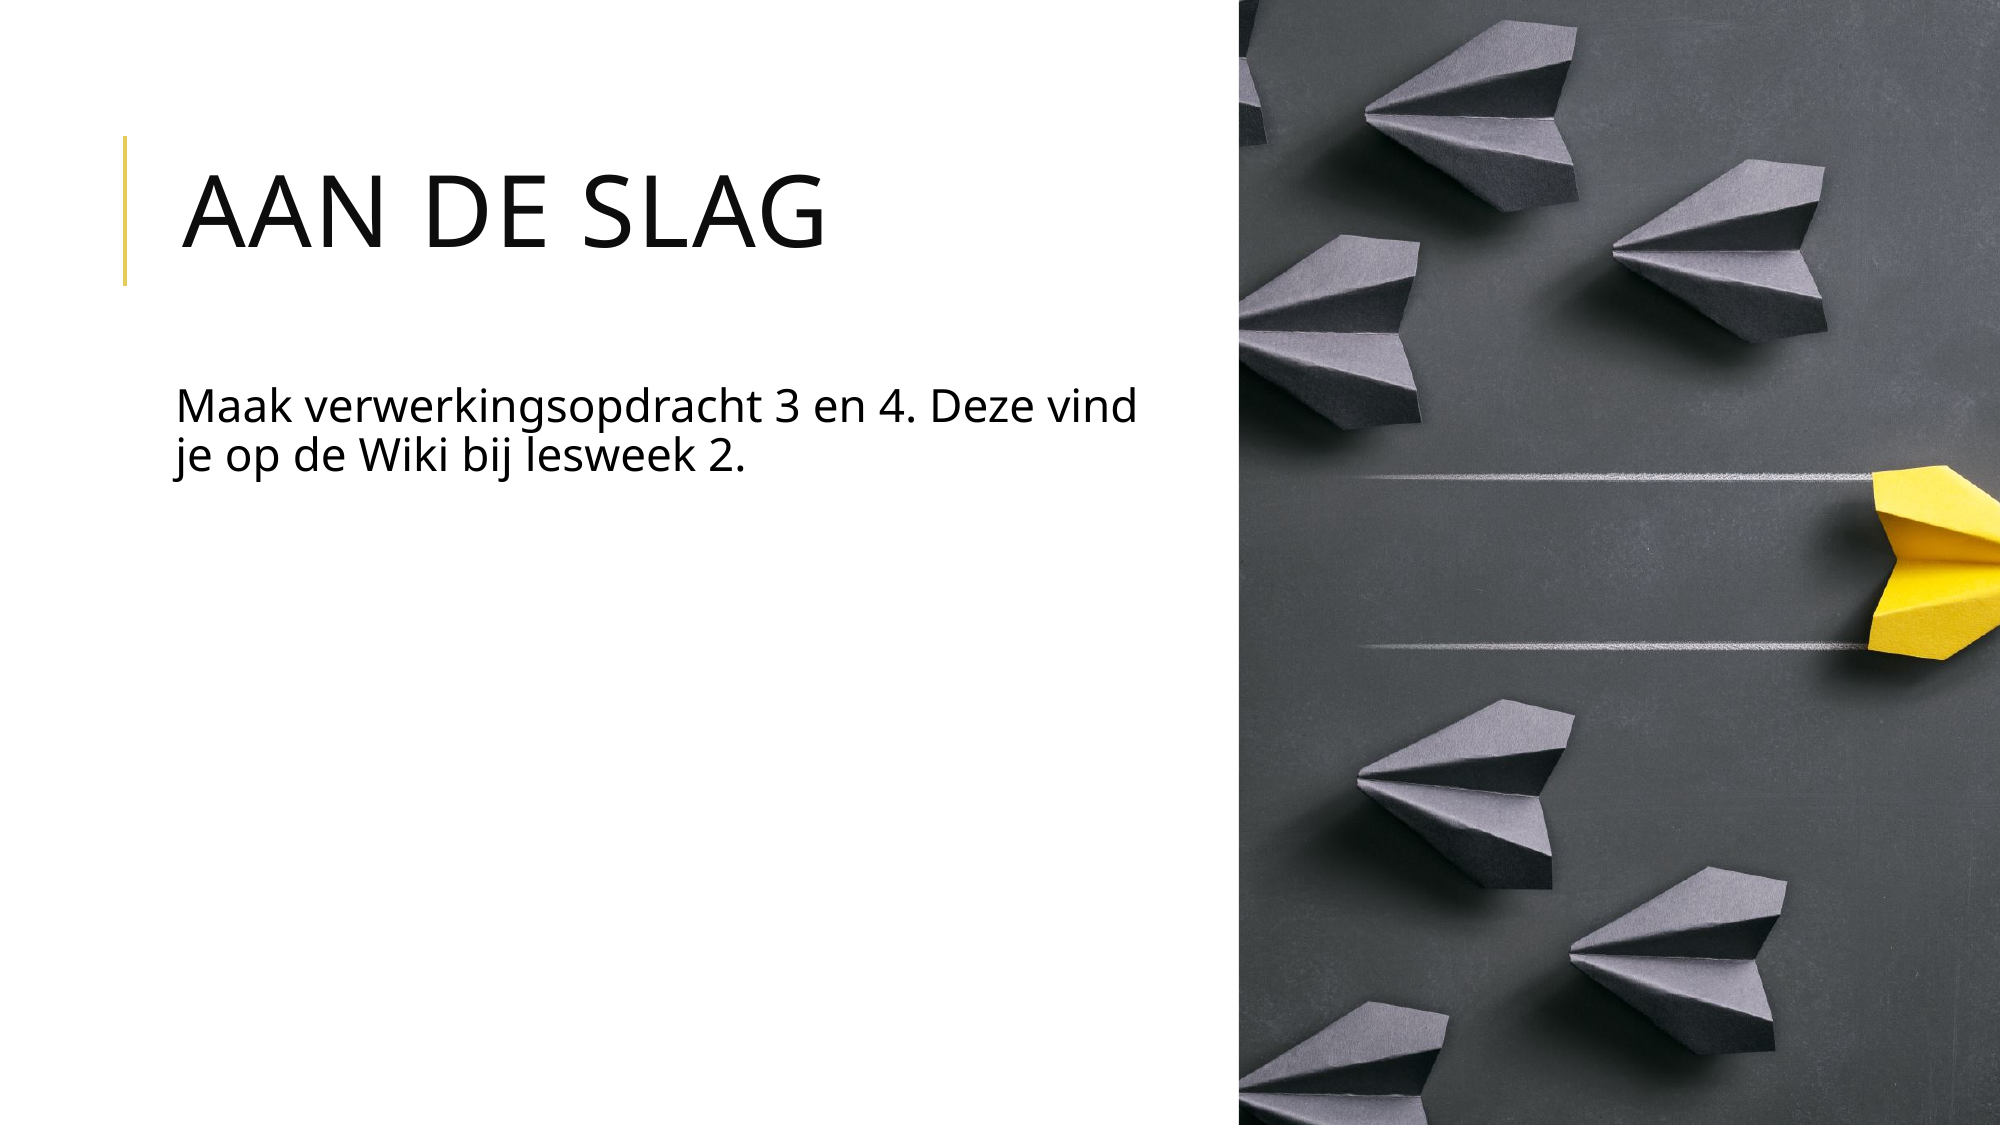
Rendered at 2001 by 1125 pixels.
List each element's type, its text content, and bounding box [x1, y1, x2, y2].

list Maak verwerkingsopdracht 3 en 4. Deze vind je op de Wiki bij lesweek 2. [168, 375, 1164, 908]
picture [1238, 0, 2000, 1125]
title Aan de slag [168, 96, 1164, 342]
